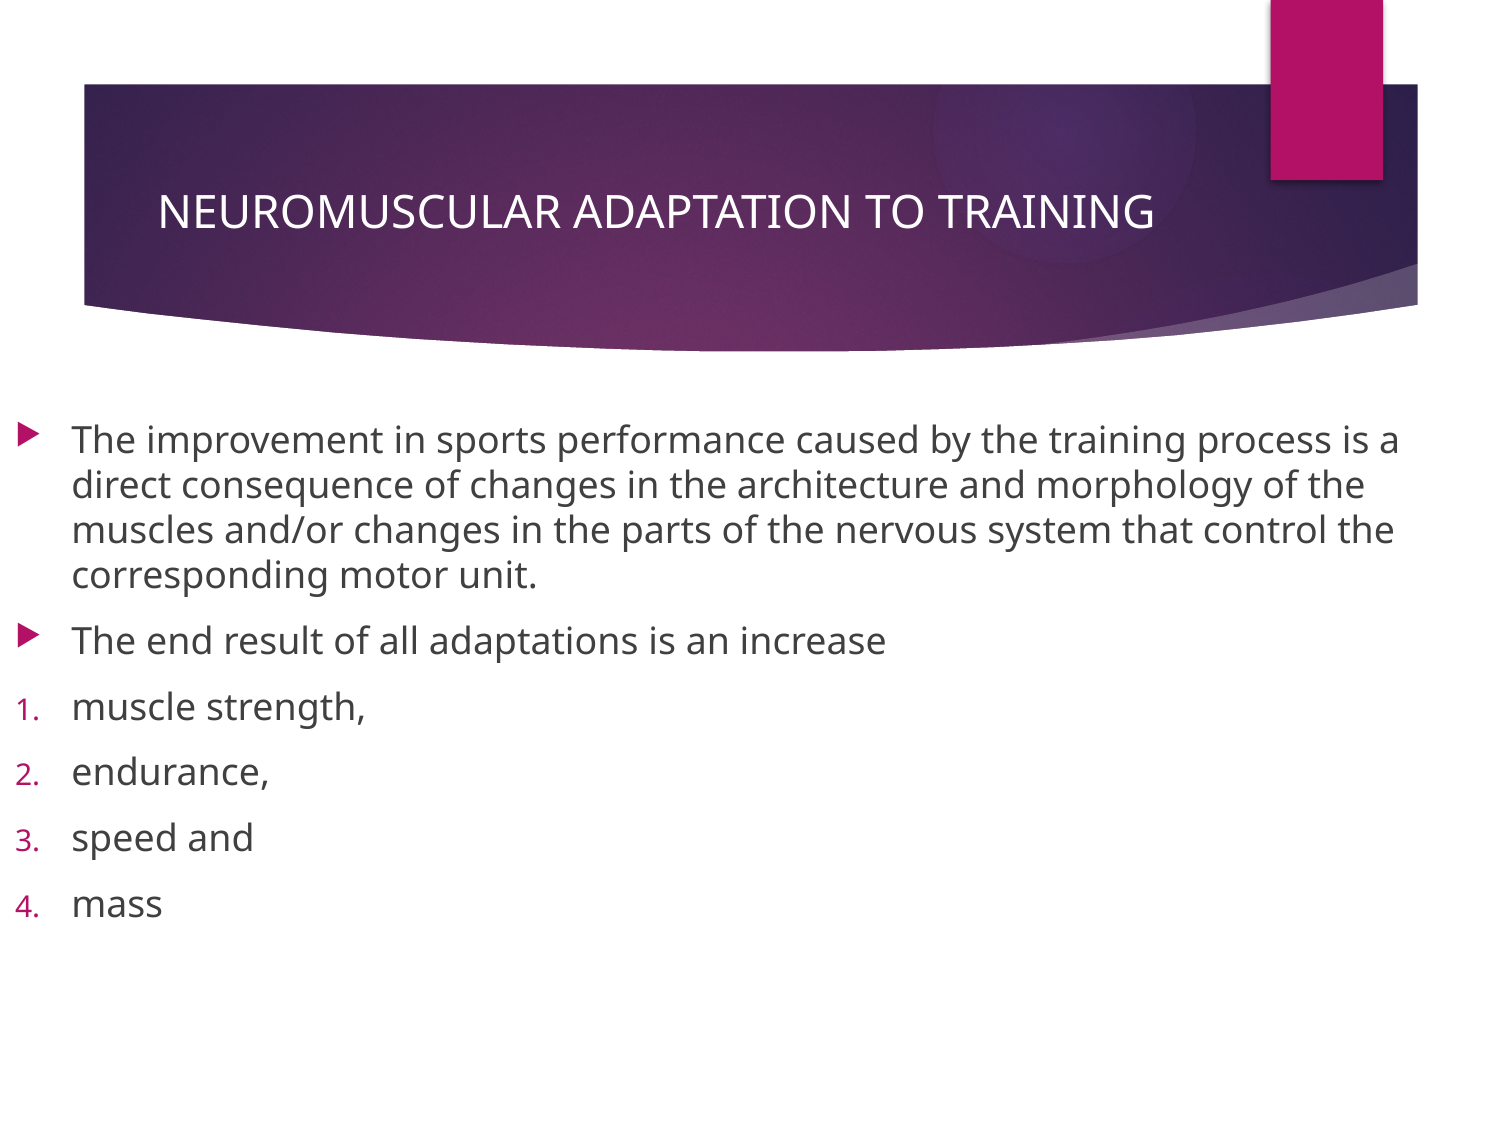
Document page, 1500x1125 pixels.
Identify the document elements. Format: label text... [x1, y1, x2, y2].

list The improvement in sports performance caused by the training process is a direct consequence of changes in the architecture and morphology of the muscles and/or changes in the parts of the nervous system that control the corresponding motor unit. The end result of all adaptations is an increase muscle strength, endurance, speed and mass [0, 408, 1500, 988]
title NEUROMUSCULAR ADAPTATION TO TRAINING [142, 152, 1183, 269]
